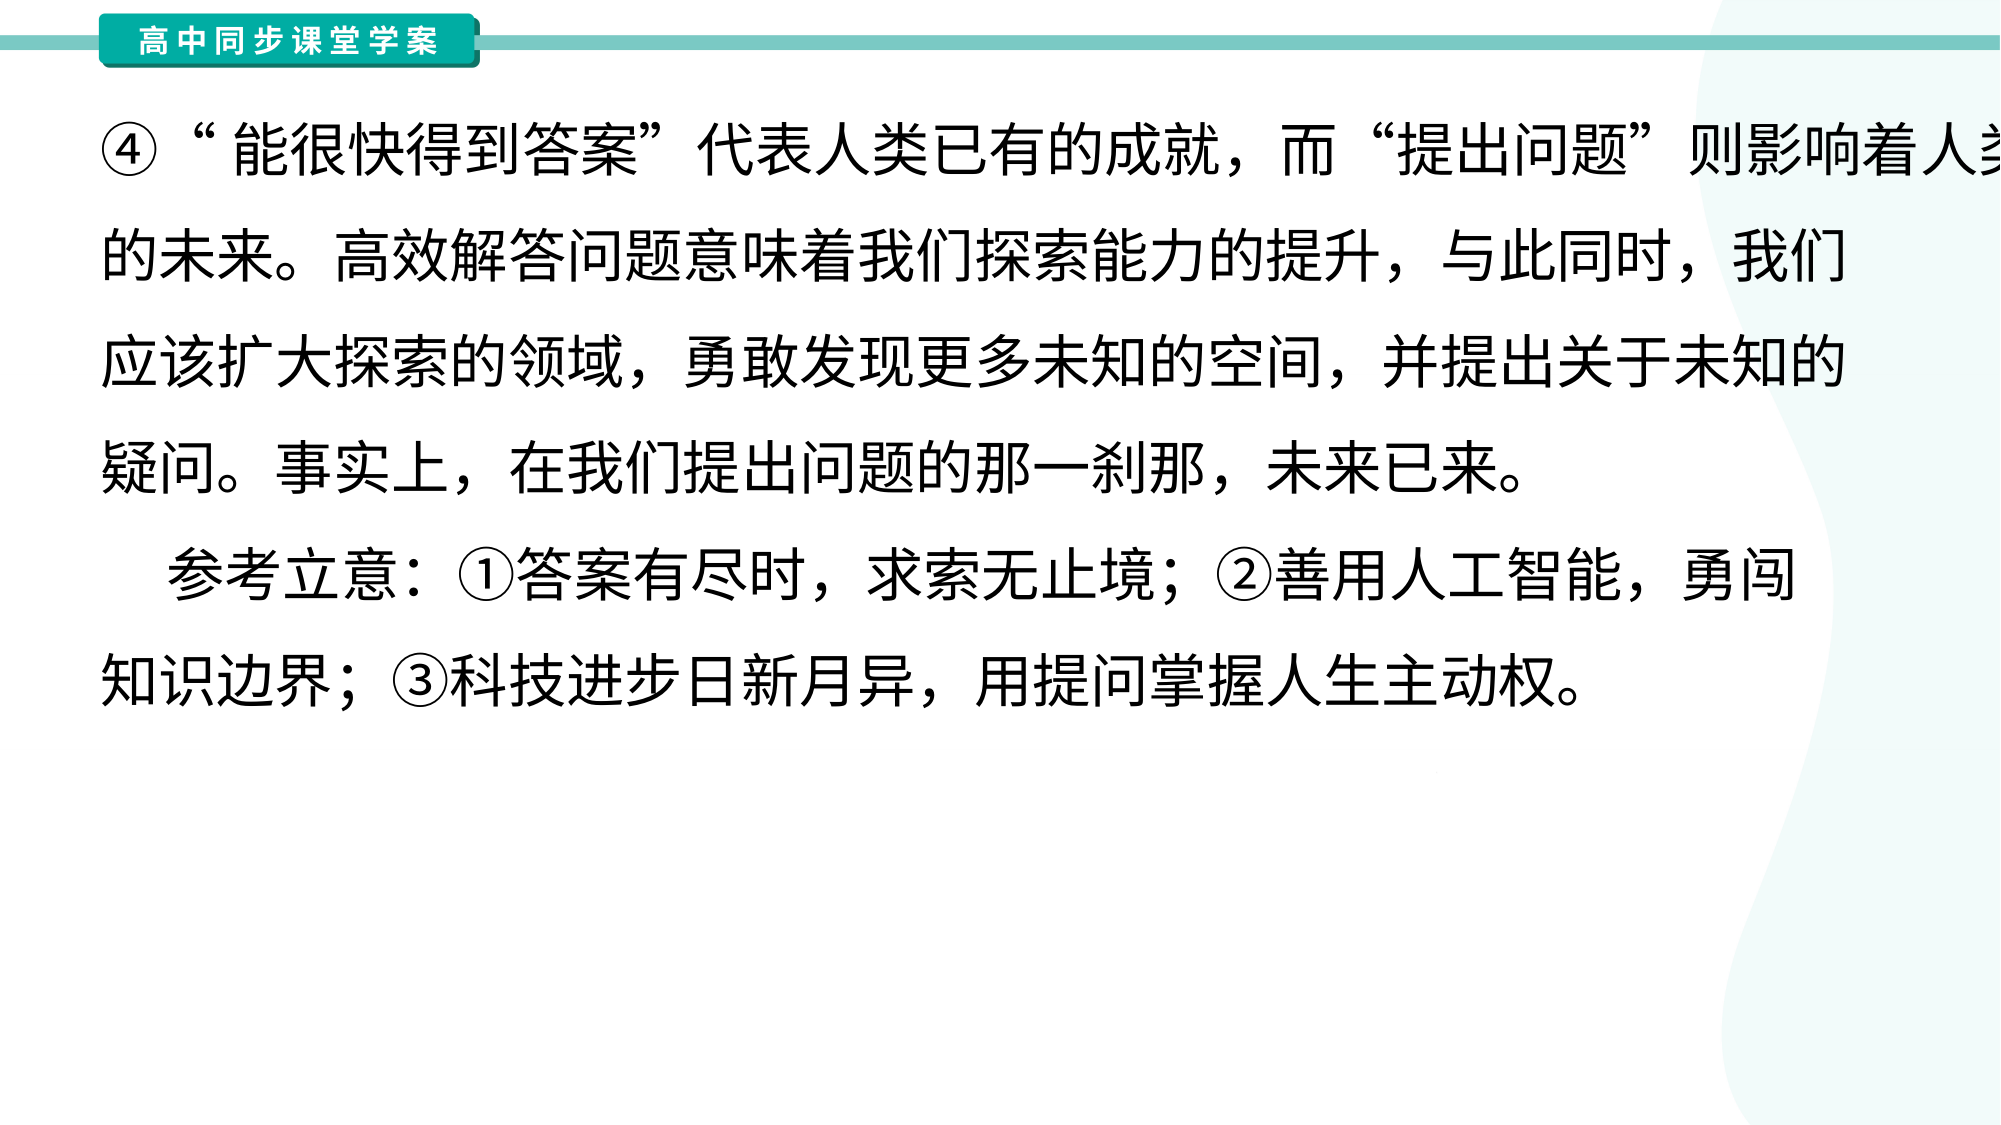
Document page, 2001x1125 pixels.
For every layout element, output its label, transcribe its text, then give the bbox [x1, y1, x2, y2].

text_box ④“能很快得到答案”代表人类已有的成就，而“提出问题”则影响着人类 的未来。高效解答问题意味着我们探索能力的提升，与此同时，我们 应该扩大探索的领域，勇敢发现更多未知的空间，并提出关于未知的 疑问。事实上，在我们提出问题的那一刹那，未来已来。 参考立意：①答案有尽时，求索无止境；②善用人工智能，勇闯 知识边界；③科技进步日新月异，用提问掌握人生主动权。 [100, 76, 1899, 714]
picture [0, 0, 2000, 1125]
